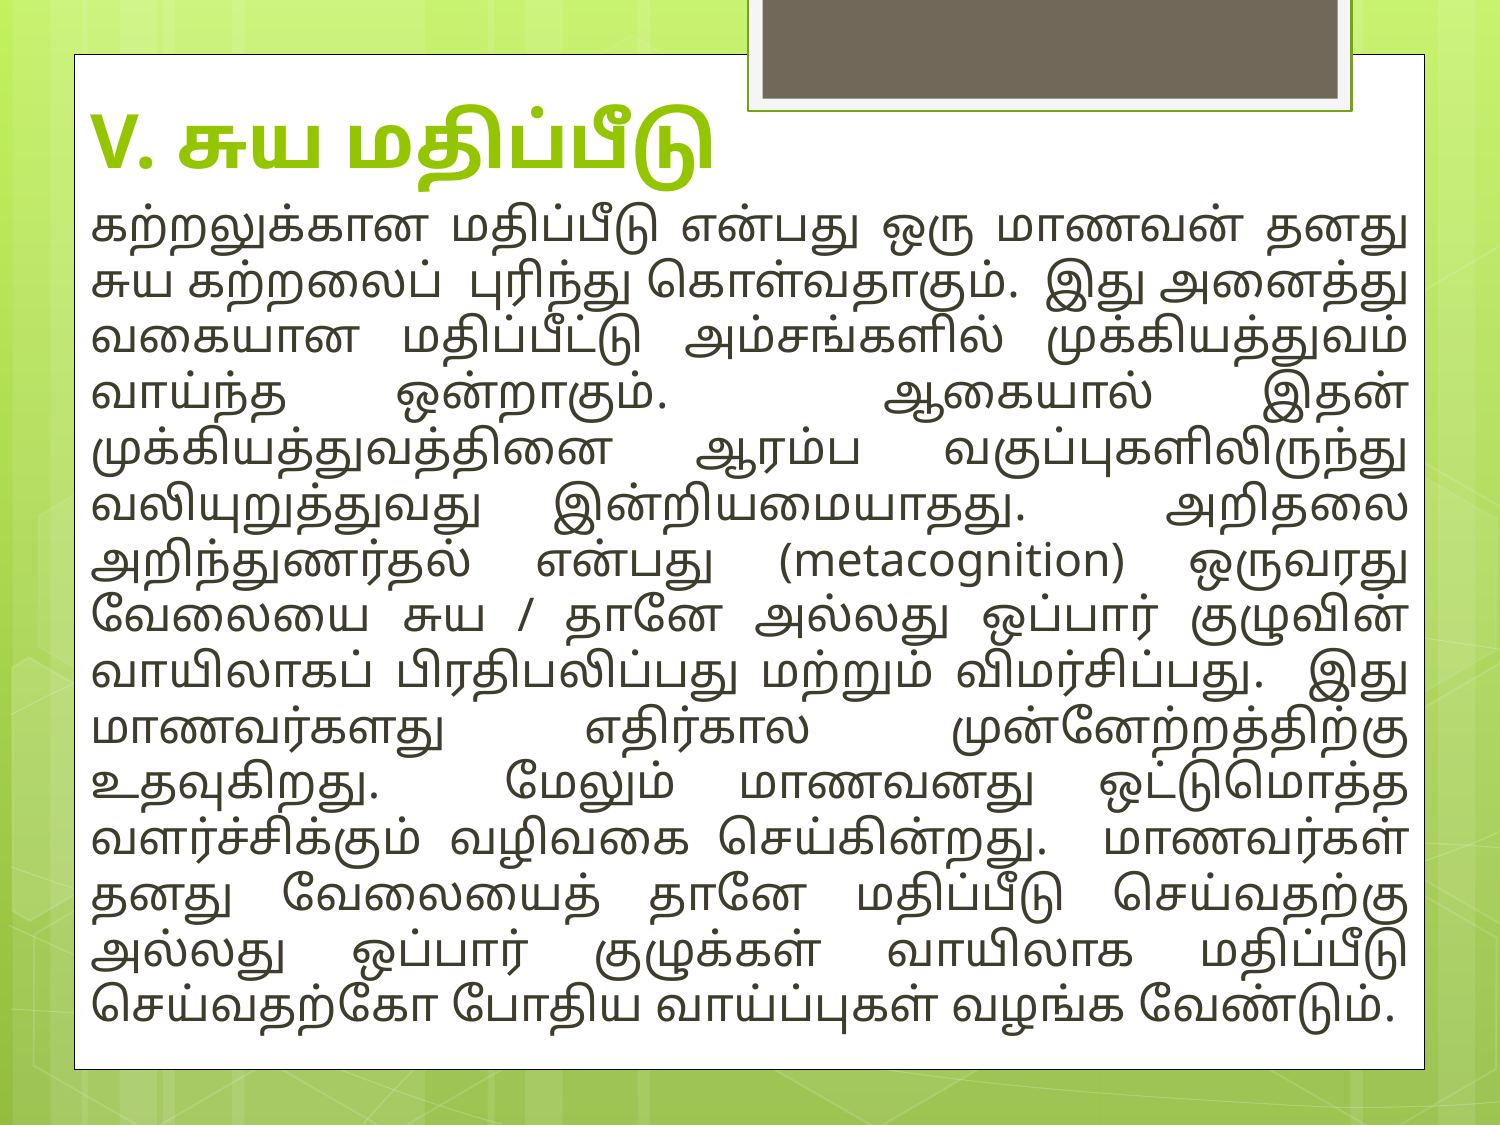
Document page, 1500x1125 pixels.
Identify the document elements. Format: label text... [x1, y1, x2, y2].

list கற்றலுக்கான மதிப்பீடு என்பது ஒரு மாணவன் தனது சுய கற்றலைப் புரிந்து கொள்வதாகும். இது அனைத்து வகையான மதிப்பீட்டு அம்சங்களில் முக்கியத்துவம் வாய்ந்த ஒன்றாகும். ஆகையால் இதன் முக்கியத்துவத்தினை ஆரம்ப வகுப்புகளிலிருந்து வலியுறுத்துவது இன்றியமையாதது. அறிதலை அறிந்துணர்தல் என்பது (metacognition) ஒருவரது வேலையை சுய / தானே அல்லது ஒப்பார் குழுவின் வாயிலாகப் பிரதிபலிப்பது மற்றும் விமர்சிப்பது. இது மாணவர்களது எதிர்கால முன்னேற்றத்திற்கு உதவுகிறது. மேலும் மாணவனது ஒட்டுமொத்த வளர்ச்சிக்கும் வழிவகை செய்கின்றது. மாணவர்கள் தனது வேலையைத் தானே மதிப்பீடு செய்வதற்கு அல்லது ஒப்பார் குழுக்கள் வாயிலாக மதிப்பீடு செய்வதற்கோ போதிய வாய்ப்புகள் வழங்க வேண்டும். [75, 187, 1425, 1063]
title V. சுய மதிப்பீடு [75, 3, 1425, 187]
